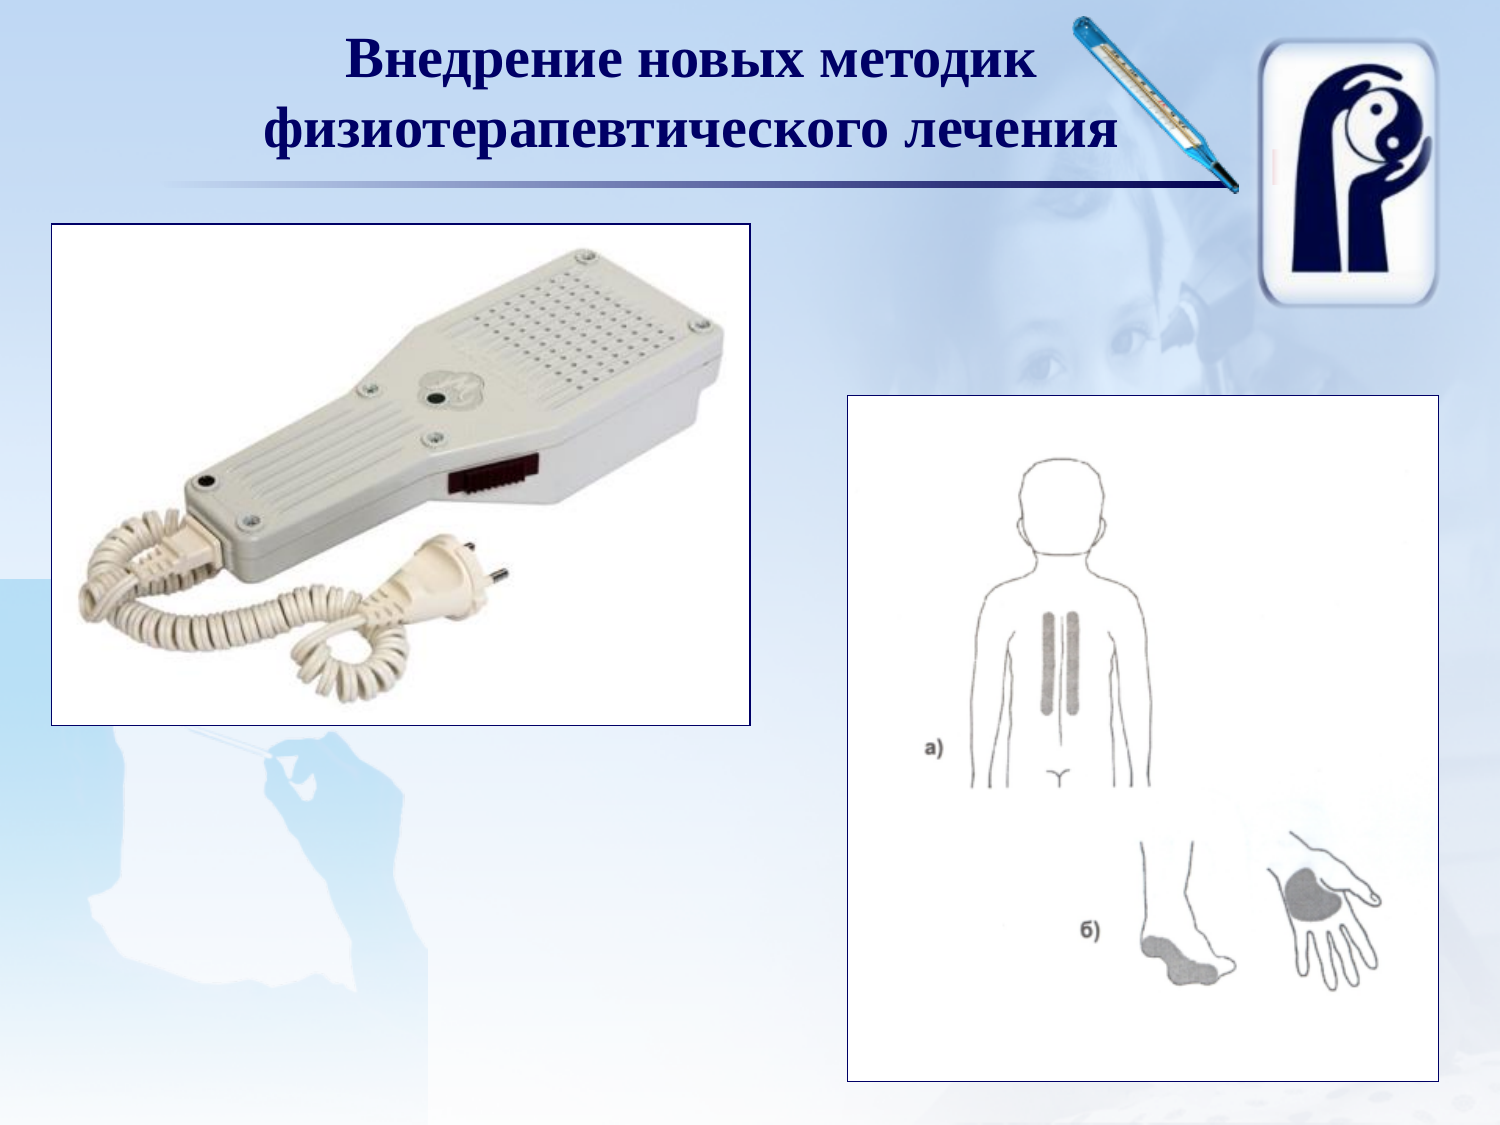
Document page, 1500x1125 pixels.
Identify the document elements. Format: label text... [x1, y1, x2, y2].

title Внедрение новых методик физиотерапевтического лечения [53, 0, 1329, 178]
picture [0, 0, 1500, 1125]
